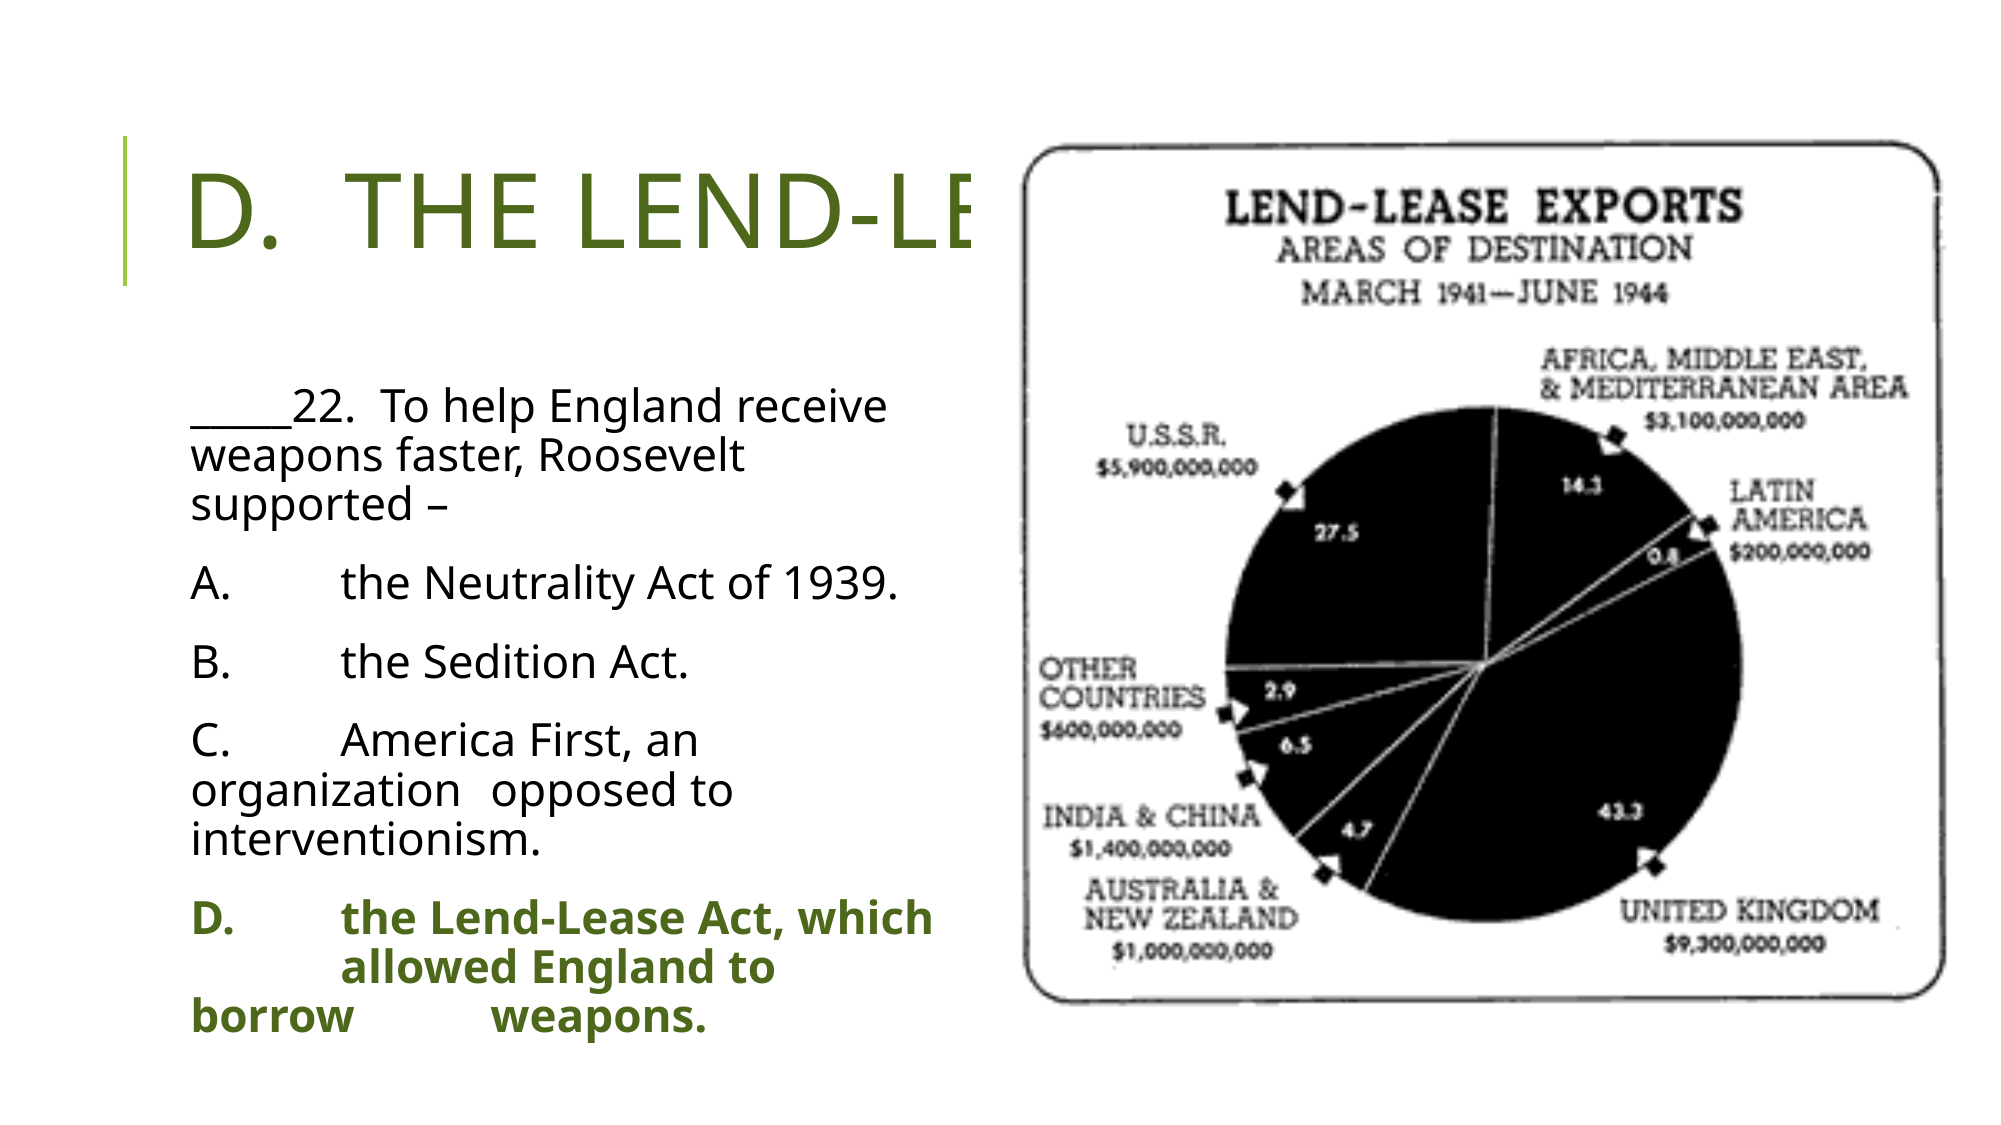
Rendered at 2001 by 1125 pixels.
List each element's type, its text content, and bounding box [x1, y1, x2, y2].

list _____22. To help England receive weapons faster, Roosevelt supported – A. the Neutrality Act of 1939. B. the Sedition Act. C. America First, an organization opposed to interventionism. D. the Lend-Lease Act, which allowed England to borrow weapons. [168, 375, 948, 1035]
title D. The Lend-Lease act [168, 96, 1763, 342]
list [971, 120, 1967, 1017]
